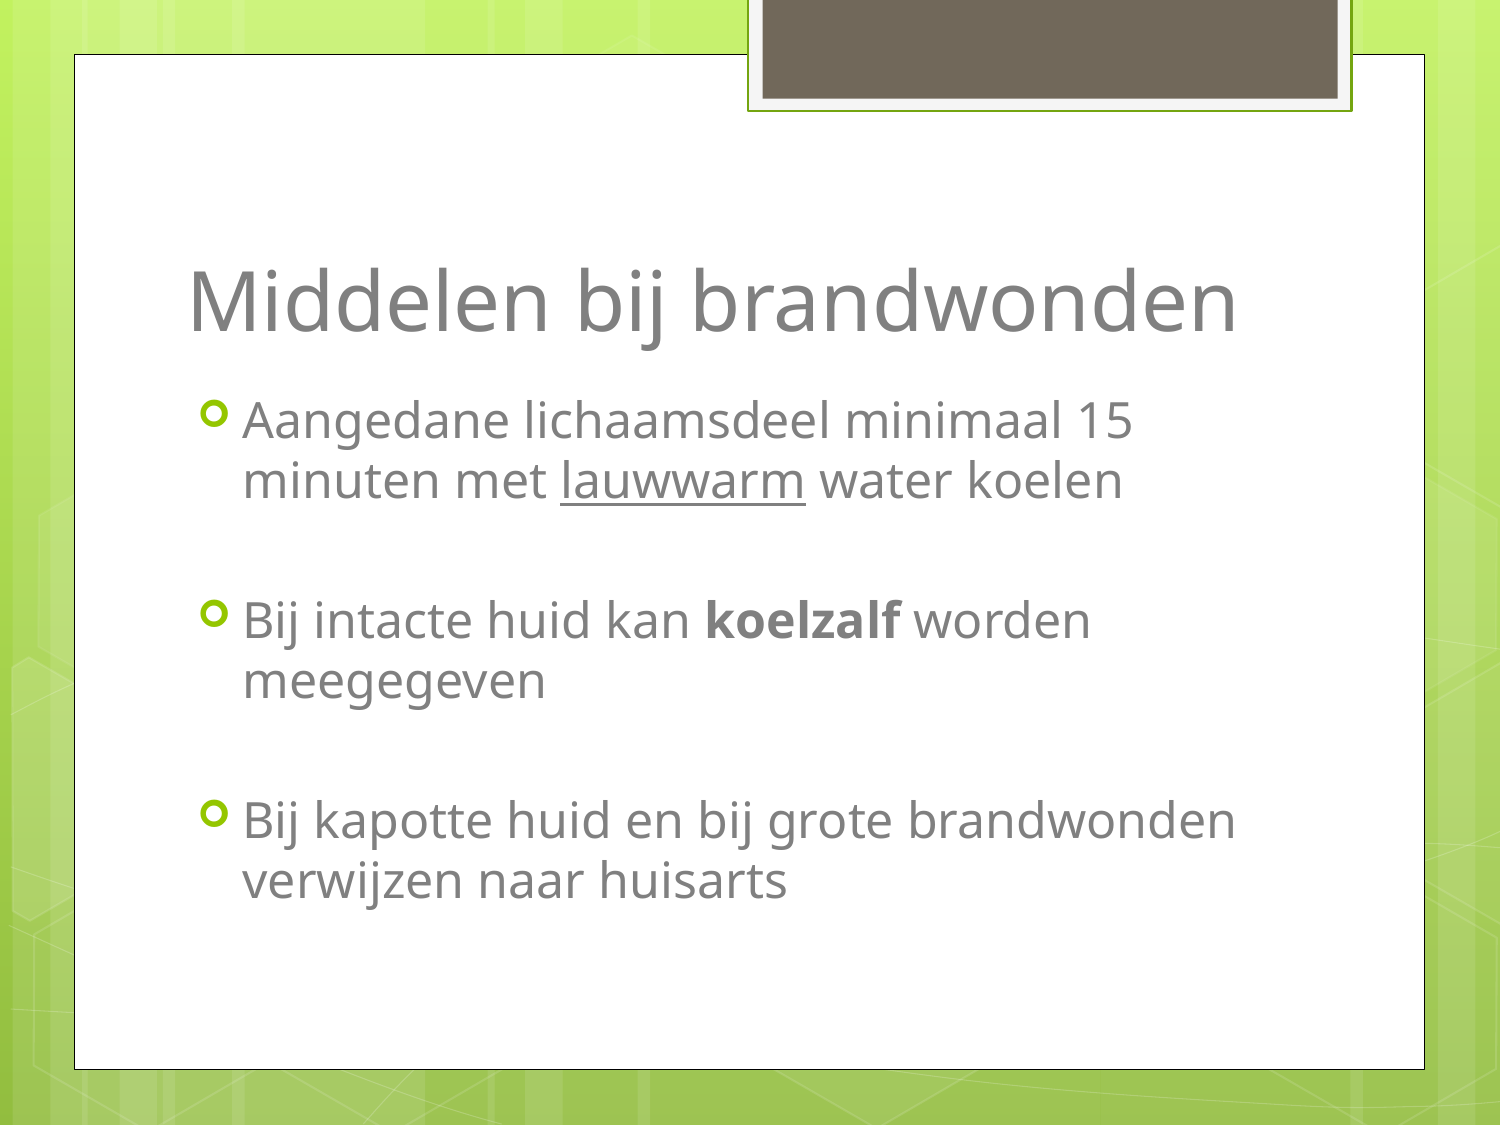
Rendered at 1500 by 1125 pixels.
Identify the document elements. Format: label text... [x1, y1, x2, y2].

title Middelen bij brandwonden [171, 168, 1324, 357]
list Aangedane lichaamsdeel minimaal 15 minuten met lauwwarm water koelen Bij intacte huid kan koelzalf worden meegegeven Bij kapotte huid en bij grote brandwonden verwijzen naar huisarts [171, 381, 1283, 1000]
